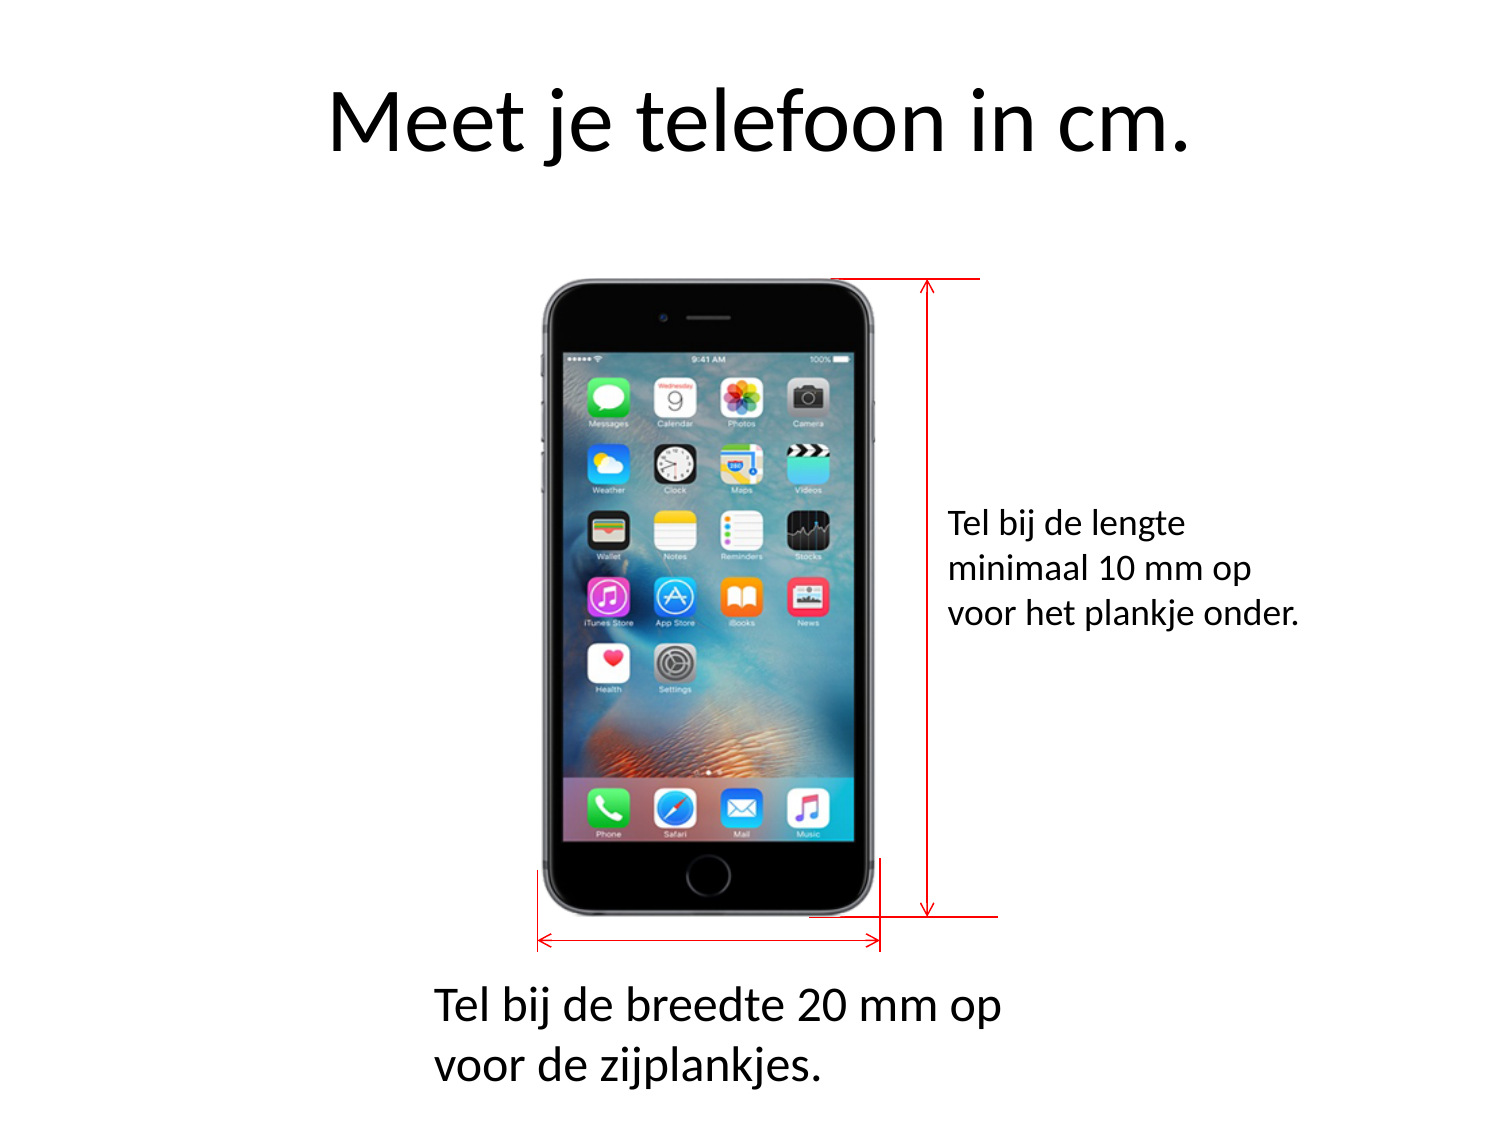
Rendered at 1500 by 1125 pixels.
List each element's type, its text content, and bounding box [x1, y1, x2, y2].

picture [526, 278, 891, 918]
text_box Tel bij de breedte 20 mm op voor de zijplankjes. [419, 964, 1103, 1099]
text_box Tel bij de lengte minimaal 10 mm op voor het plankje onder. [932, 490, 1341, 641]
title Meet je telefoon in cm. [75, 45, 1425, 185]
